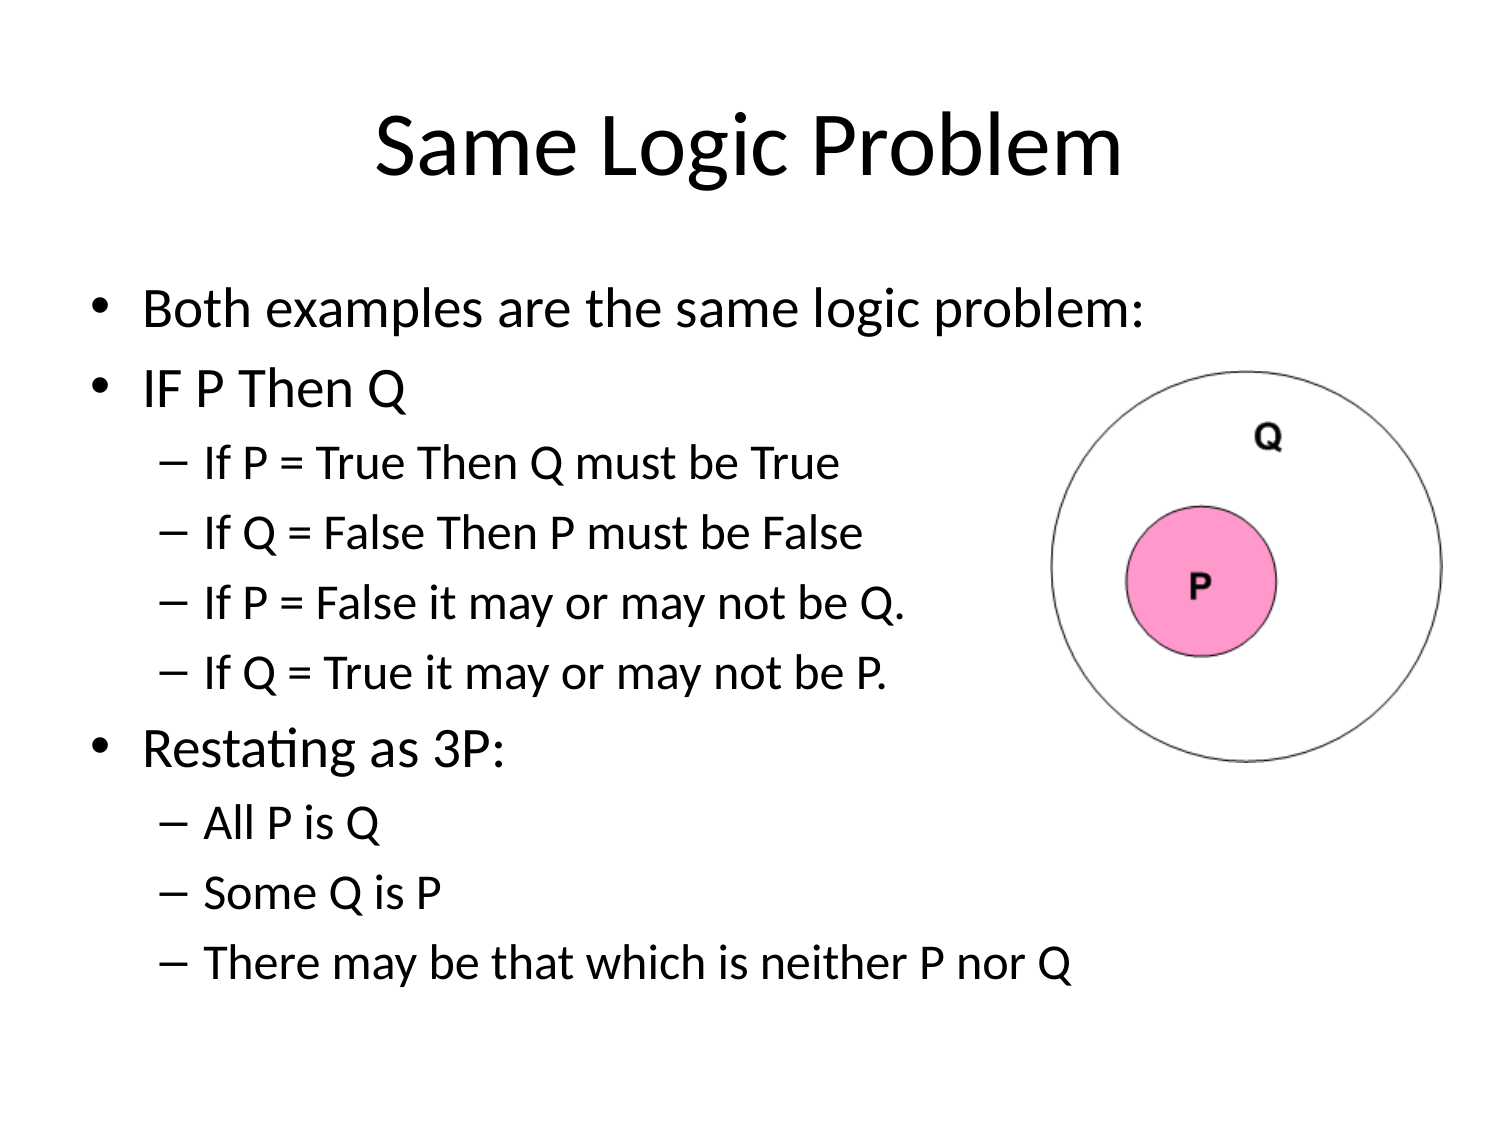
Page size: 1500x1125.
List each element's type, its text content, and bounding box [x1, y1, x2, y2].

picture [1049, 370, 1443, 763]
list Both examples are the same logic problem: IF P Then Q If P = True Then Q must be True If Q = False Then P must be False If P = False it may or may not be Q. If Q = True it may or may not be P. Restating as 3P: All P is Q Some Q is P There may be that which is neither P nor Q [75, 262, 1425, 1005]
title Same Logic Problem [75, 45, 1425, 233]
